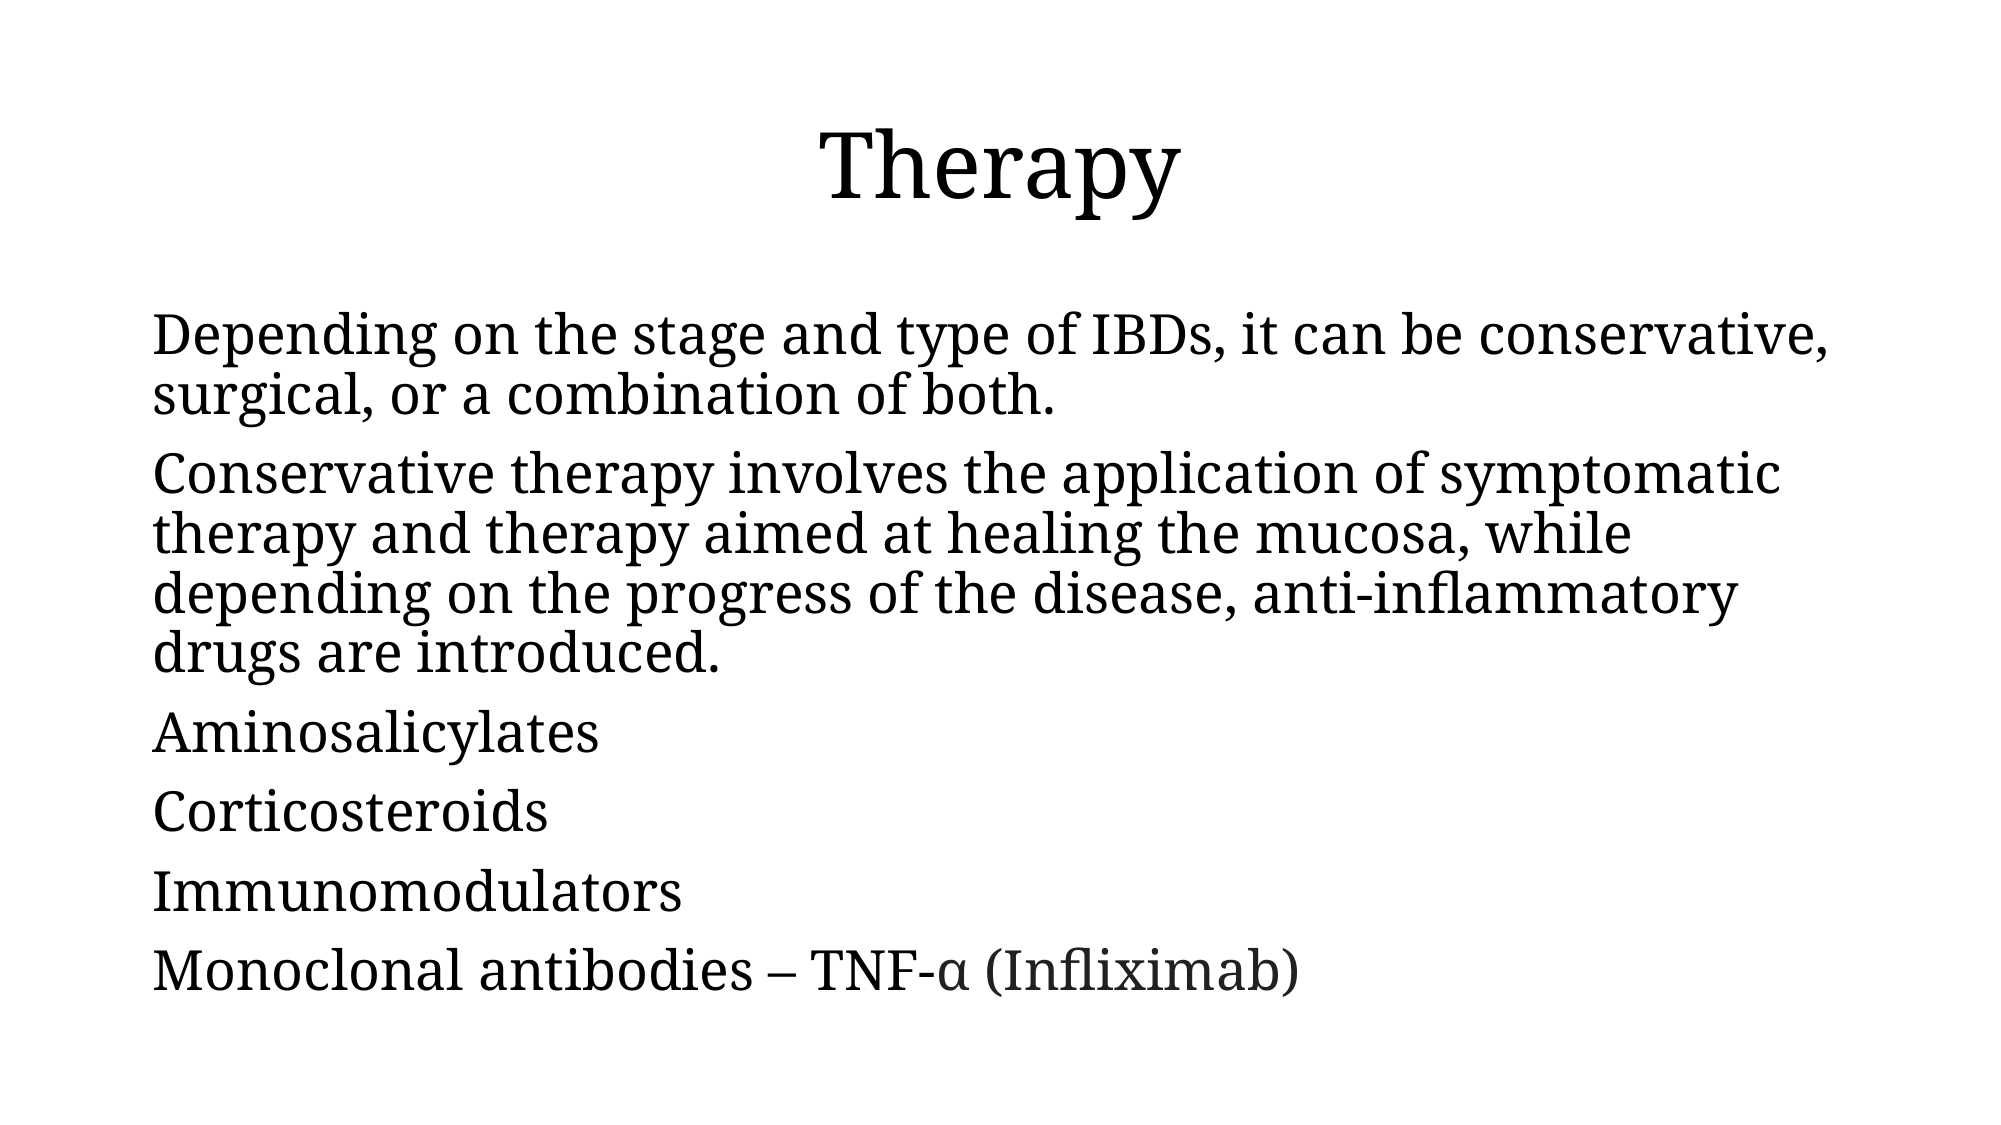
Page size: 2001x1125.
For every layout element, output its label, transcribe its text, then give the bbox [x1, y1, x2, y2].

list Depending on the stage and type of IBDs, it can be conservative, surgical, or a combination of both. Conservative therapy involves the application of symptomatic therapy and therapy aimed at healing the mucosa, while depending on the progress of the disease, anti-inflammatory drugs are introduced. Aminosalicylates Corticosteroids Immunomodulators Monoclonal antibodies – TNF-α (Infliximab) [137, 299, 1863, 1014]
title Therapy [137, 59, 1863, 278]
